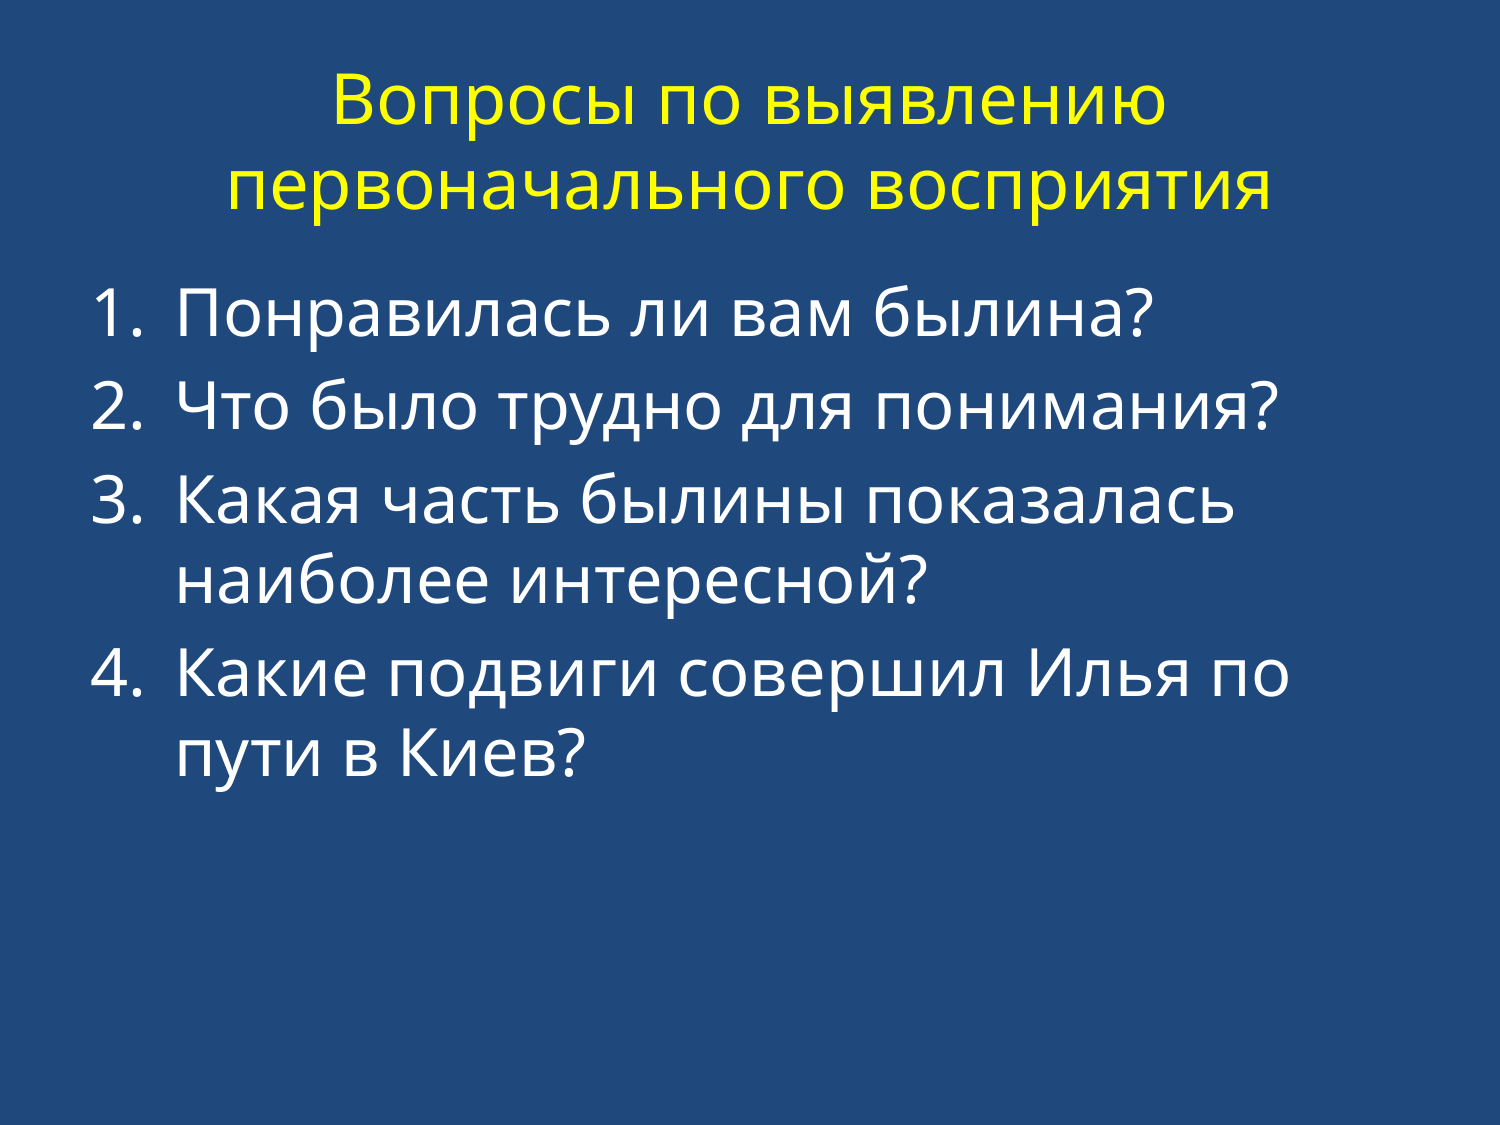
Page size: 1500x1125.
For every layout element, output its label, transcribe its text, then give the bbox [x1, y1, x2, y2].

title Вопросы по выявлению первоначального восприятия [75, 45, 1425, 233]
list Понравилась ли вам былина? Что было трудно для понимания? Какая часть былины показалась наиболее интересной? Какие подвиги совершил Илья по пути в Киев? [75, 262, 1425, 809]
